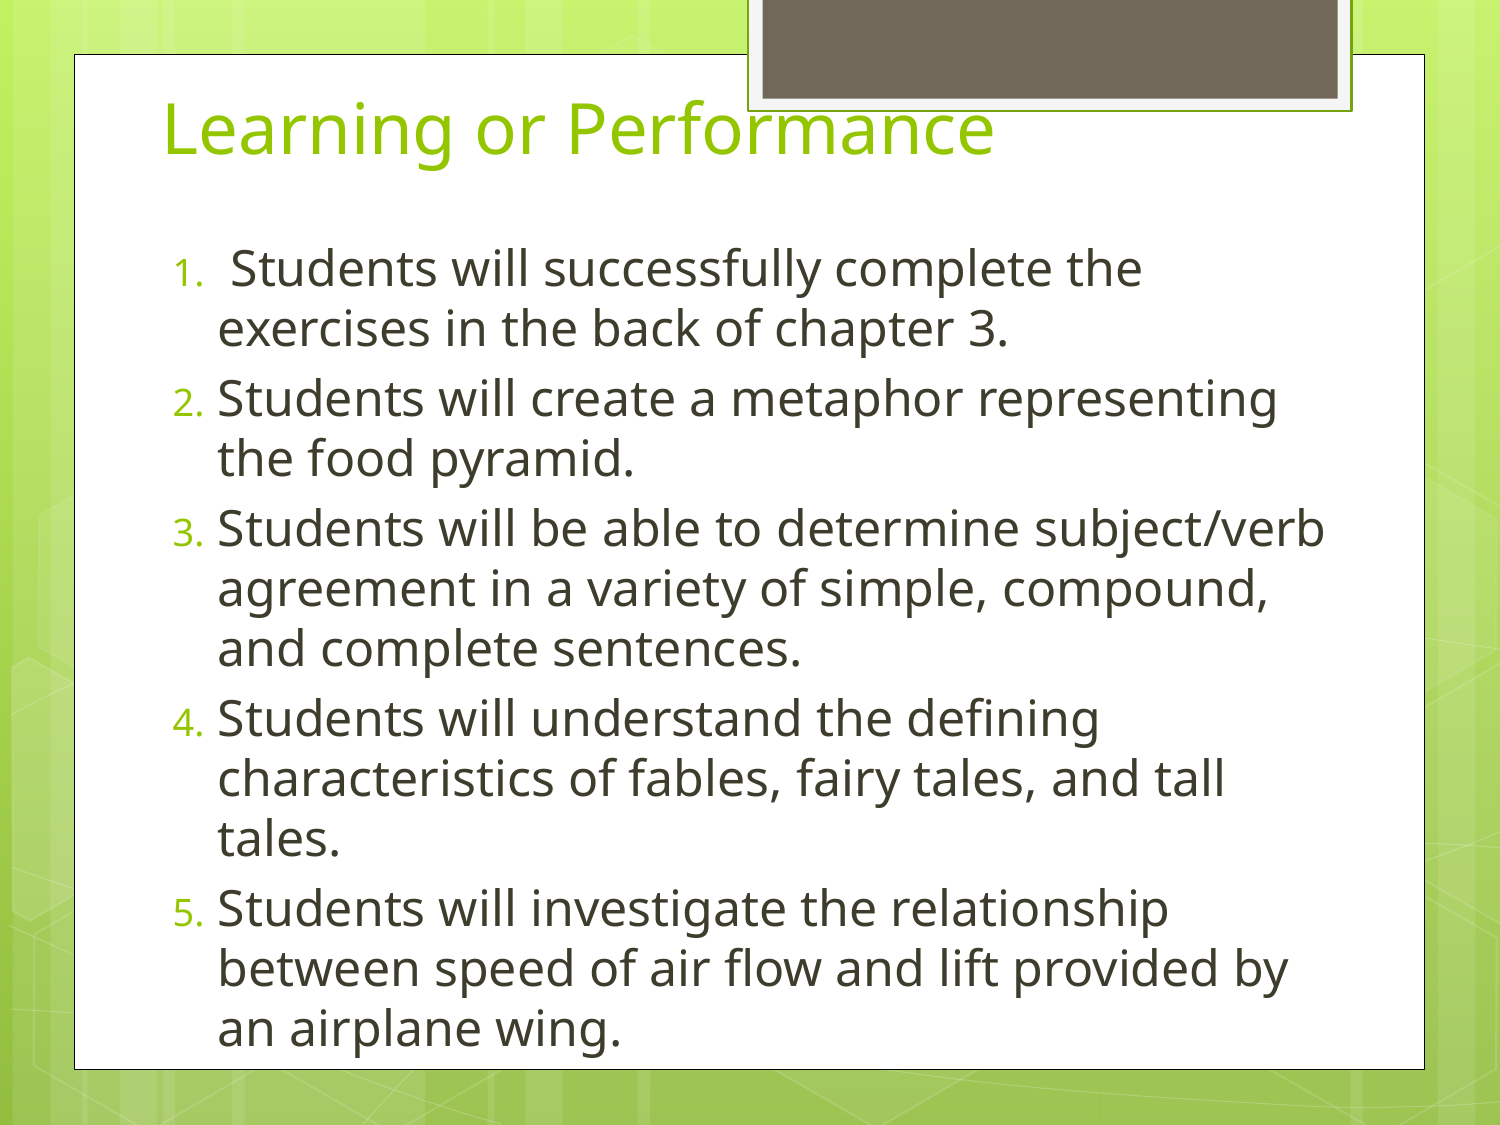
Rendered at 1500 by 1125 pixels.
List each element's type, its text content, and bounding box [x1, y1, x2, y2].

title Learning or Performance [146, 29, 1354, 176]
list Students will successfully complete the exercises in the back of chapter 3. Students will create a metaphor representing the food pyramid. Students will be able to determine subject/verb agreement in a variety of simple, compound, and complete sentences. Students will understand the defining characteristics of fables, fairy tales, and tall tales. Students will investigate the relationship between speed of air flow and lift provided by an airplane wing. [146, 228, 1354, 1034]
